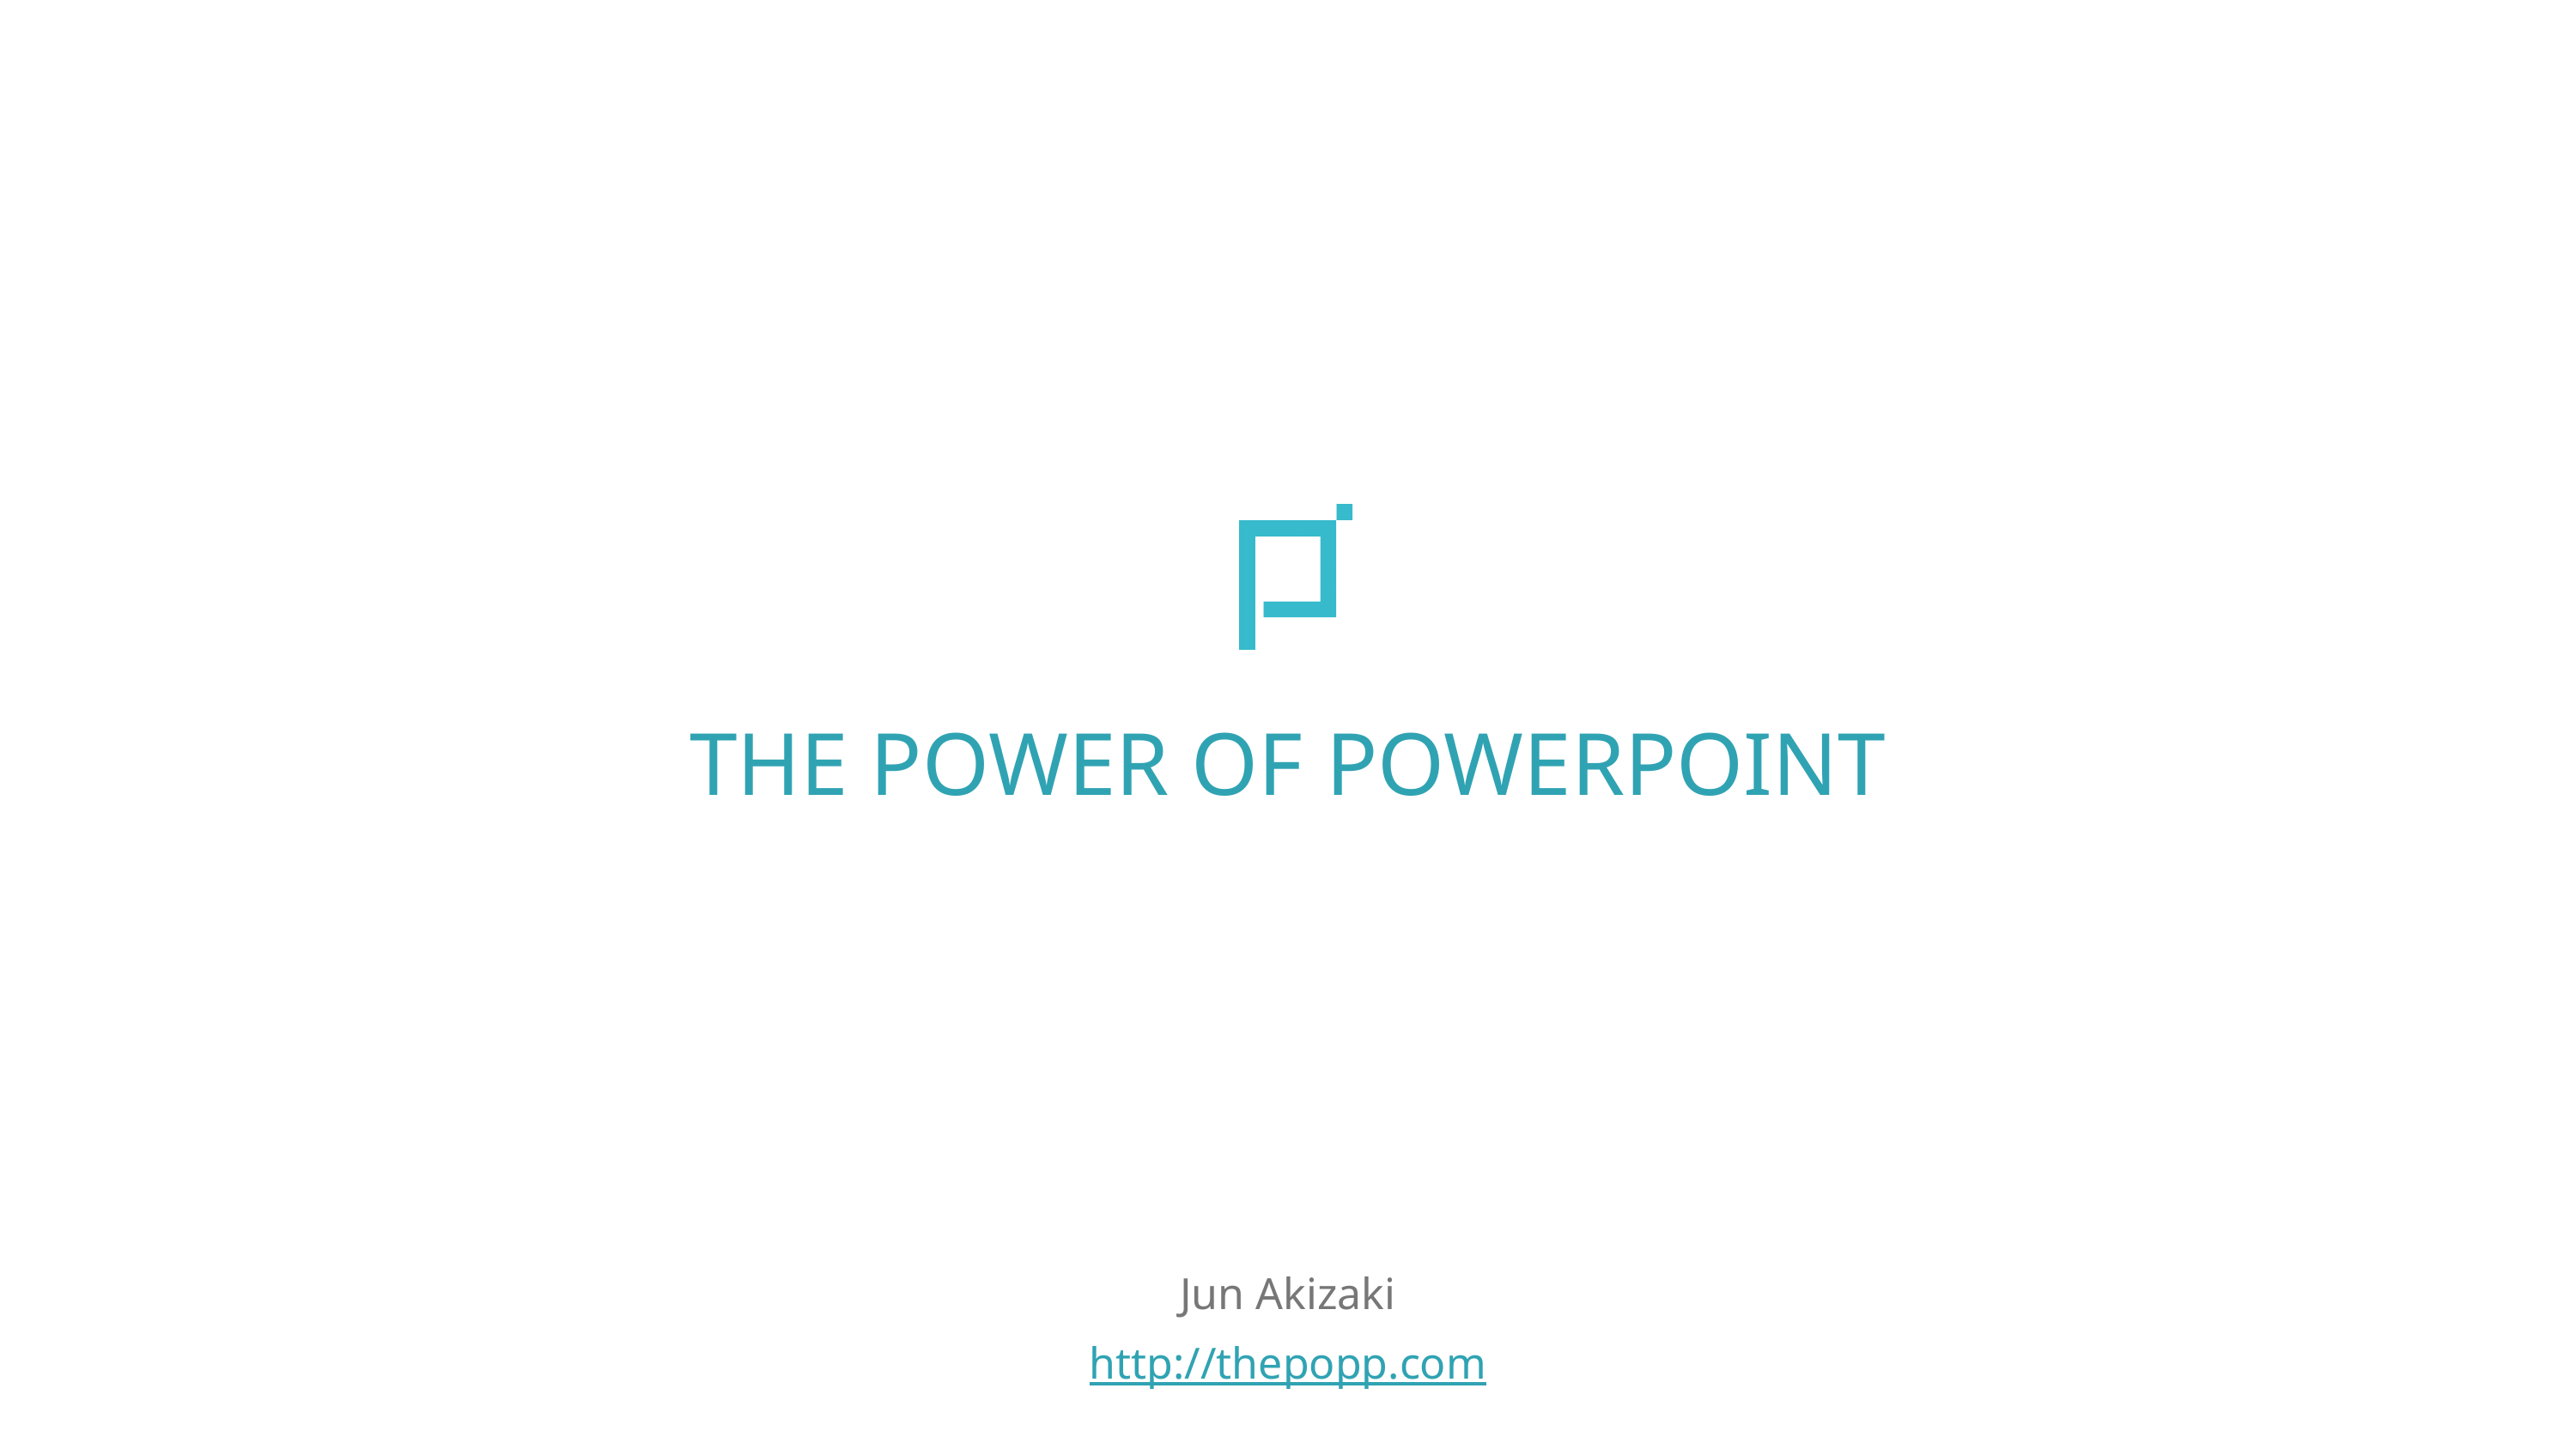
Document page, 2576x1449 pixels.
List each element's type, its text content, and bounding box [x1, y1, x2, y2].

title THE POWER OF POWERPOINT [99, 703, 2477, 912]
picture [1206, 488, 1369, 651]
list Jun Akizaki http://thepopp.com [370, 1115, 2206, 1402]
